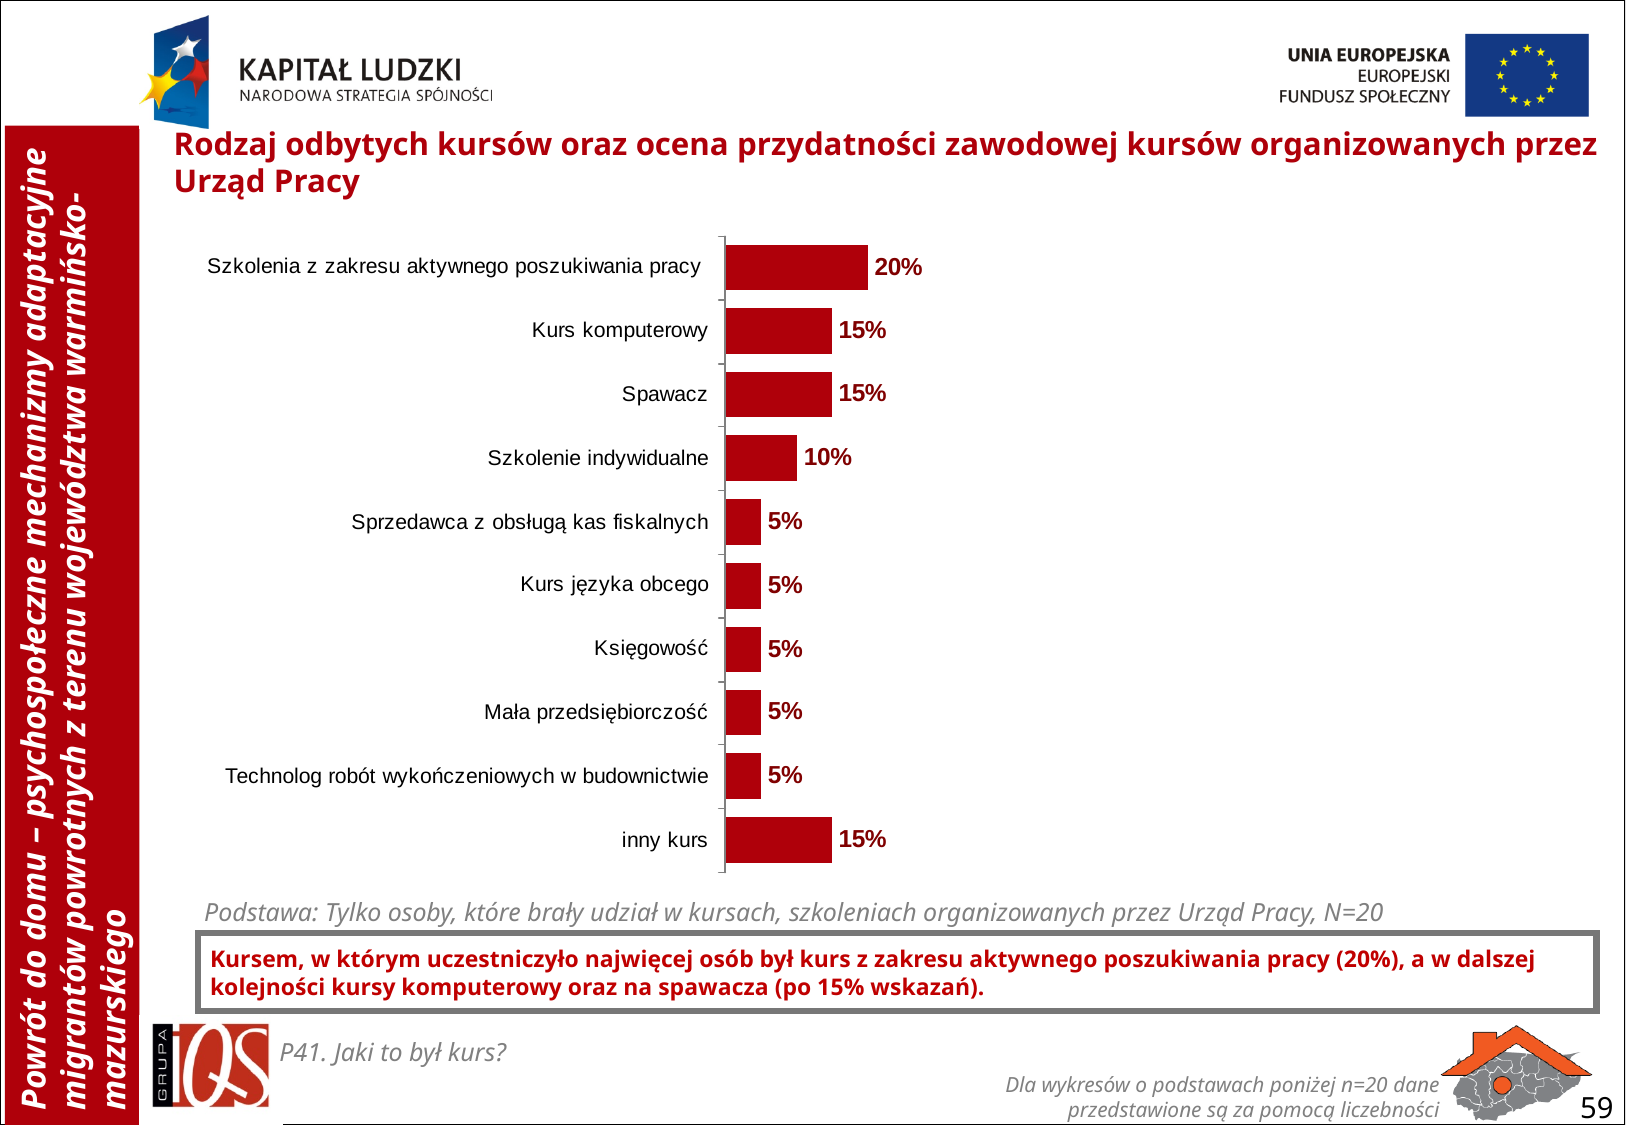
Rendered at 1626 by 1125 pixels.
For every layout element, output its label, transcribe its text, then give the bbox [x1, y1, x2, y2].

text_box Rodzaj odbytych kursów oraz ocena przydatności zawodowej kursów organizowanych przez Urząd Pracy [167, 124, 1625, 200]
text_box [188, 227, 1448, 893]
picture [1438, 1023, 1594, 1082]
picture [139, 1015, 283, 1125]
text_box P41. Jaki to był kurs? [273, 1036, 1446, 1067]
text_box Podstawa: Tylko osoby, które brały udział w kursach, szkoleniach organizowanych przez Urząd Pracy, N=20 [198, 896, 1538, 927]
text_box Kursem, w którym uczestniczyło najwięcej osób był kurs z zakresu aktywnego poszukiwania pracy (20%), a w dalszej kolejności kursy komputerowy oraz na spawacza (po 15% wskazań). [198, 932, 1597, 1012]
text_box Dla wykresów o podstawach poniżej n=20 dane przedstawione są za pomocą liczebności [976, 1071, 1446, 1122]
picture [1250, 7, 1617, 124]
picture [139, 15, 492, 129]
slide_number 59 [1249, 1082, 1625, 1125]
